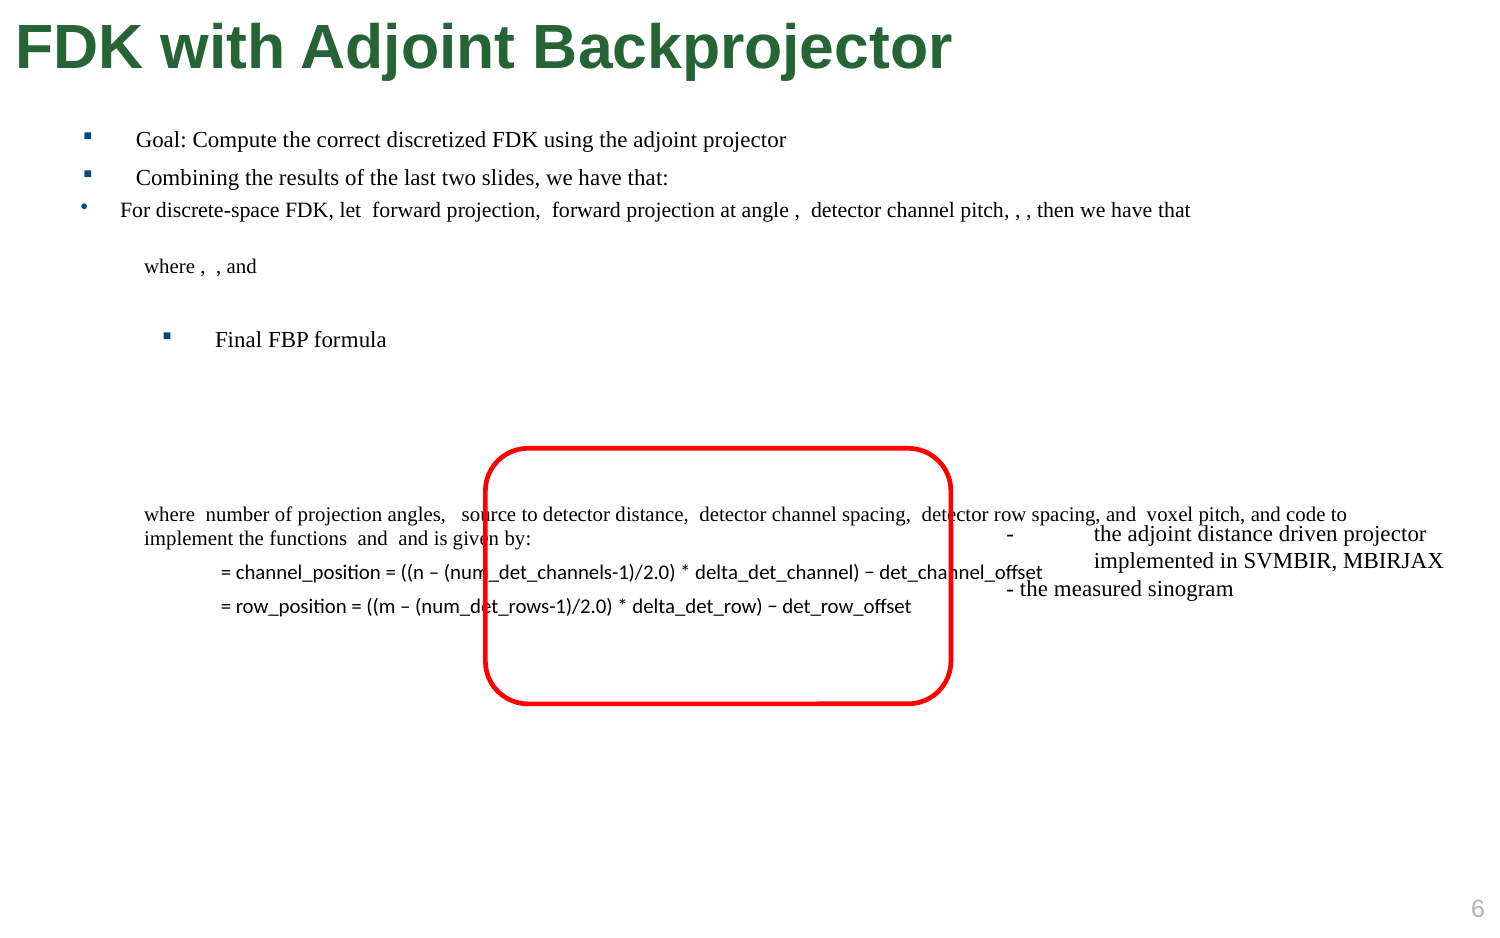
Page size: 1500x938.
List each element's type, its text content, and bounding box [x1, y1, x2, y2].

slide_number 5 [1393, 877, 1500, 938]
text_box [485, 448, 951, 704]
title FDK with Adjoint Backprojector [0, 0, 1500, 94]
